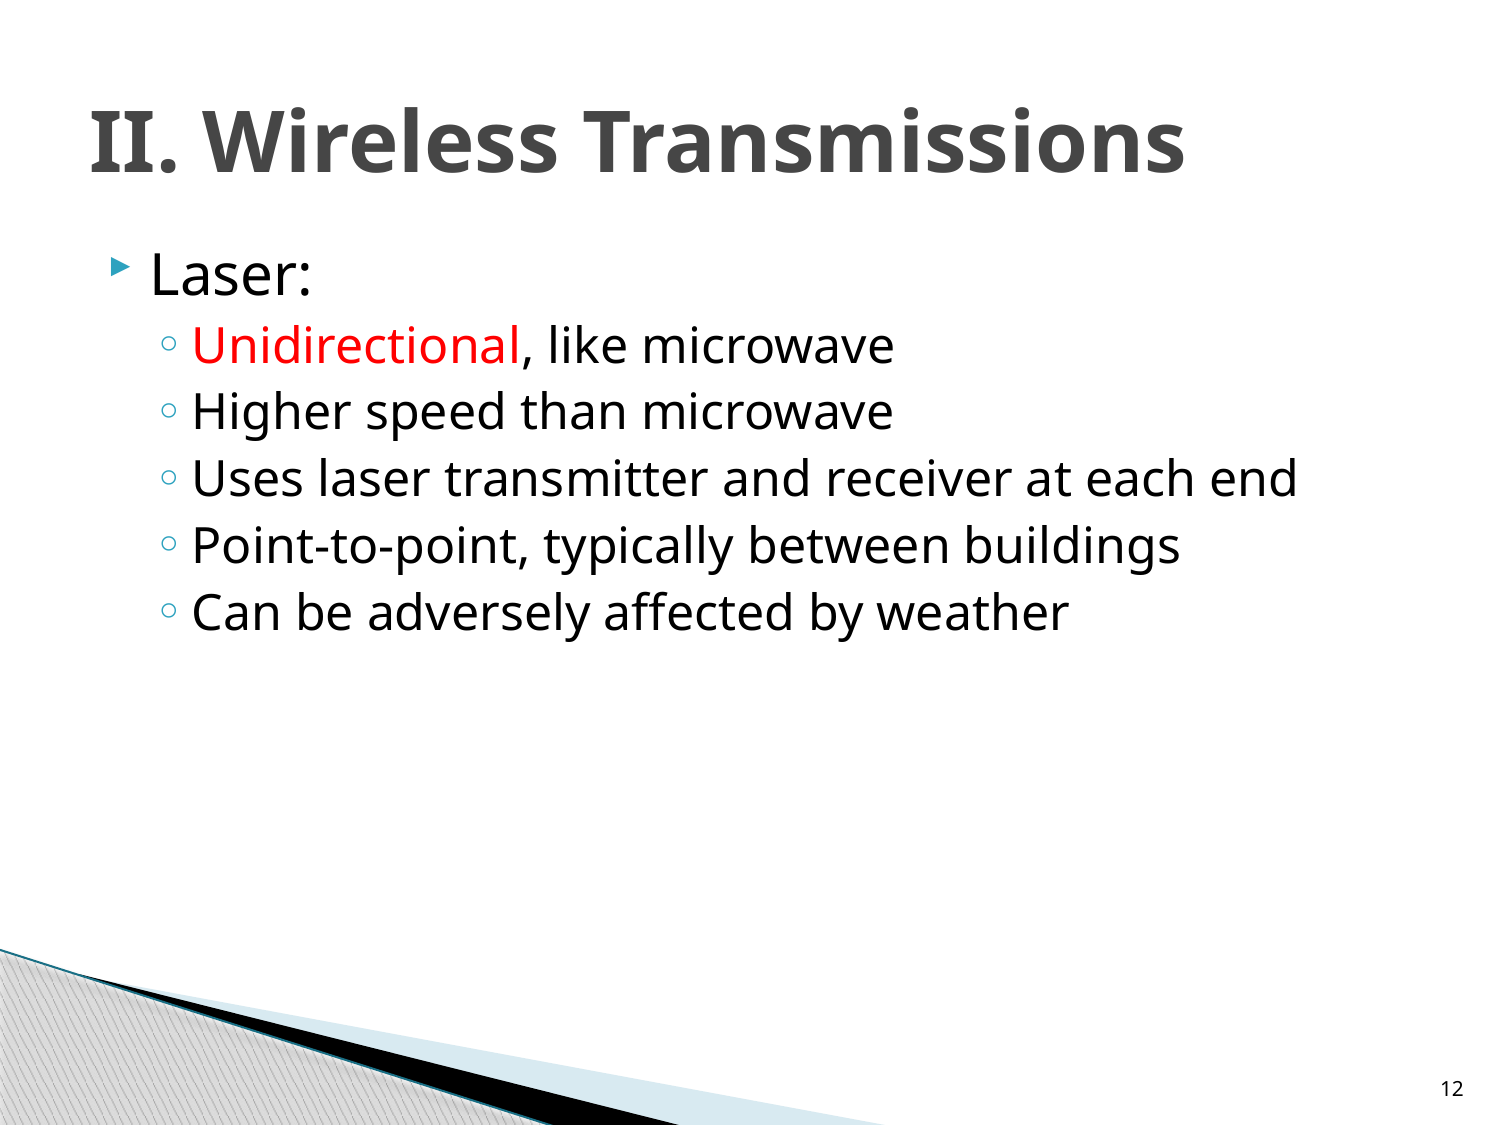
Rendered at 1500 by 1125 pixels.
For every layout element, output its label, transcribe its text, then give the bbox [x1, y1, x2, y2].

slide_number 12 [1418, 1051, 1479, 1112]
list Laser: Unidirectional, like microwave Higher speed than microwave Uses laser transmitter and receiver at each end Point-to-point, typically between buildings Can be adversely affected by weather [75, 243, 1479, 986]
title II. Wireless Transmissions [75, 45, 1425, 233]
